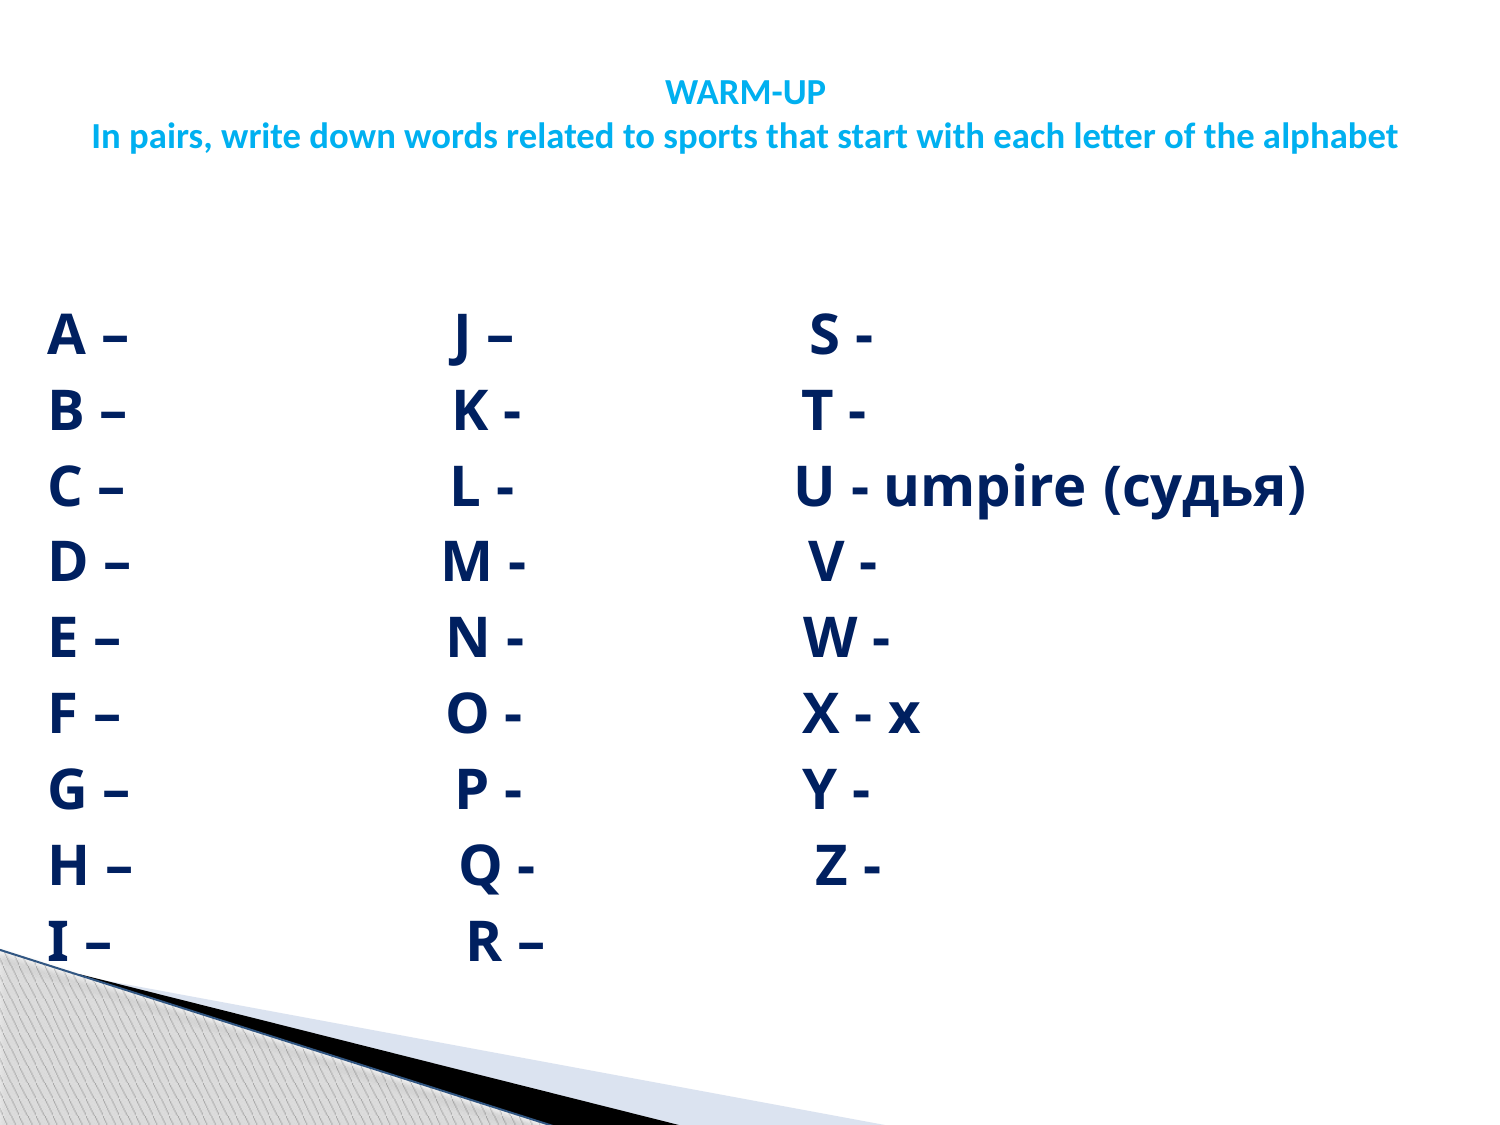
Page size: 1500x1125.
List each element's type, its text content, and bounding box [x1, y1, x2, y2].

title WARM-UP In pairs, write down words related to sports that start with each letter of the alphabet [75, 0, 1425, 173]
list A – J – S - B – K - T - C – L - U - umpire (судья) D – M - V - E – N - W - F – O - X - х G – P - Y - H – Q - Z - I – R – [0, 290, 1500, 1125]
